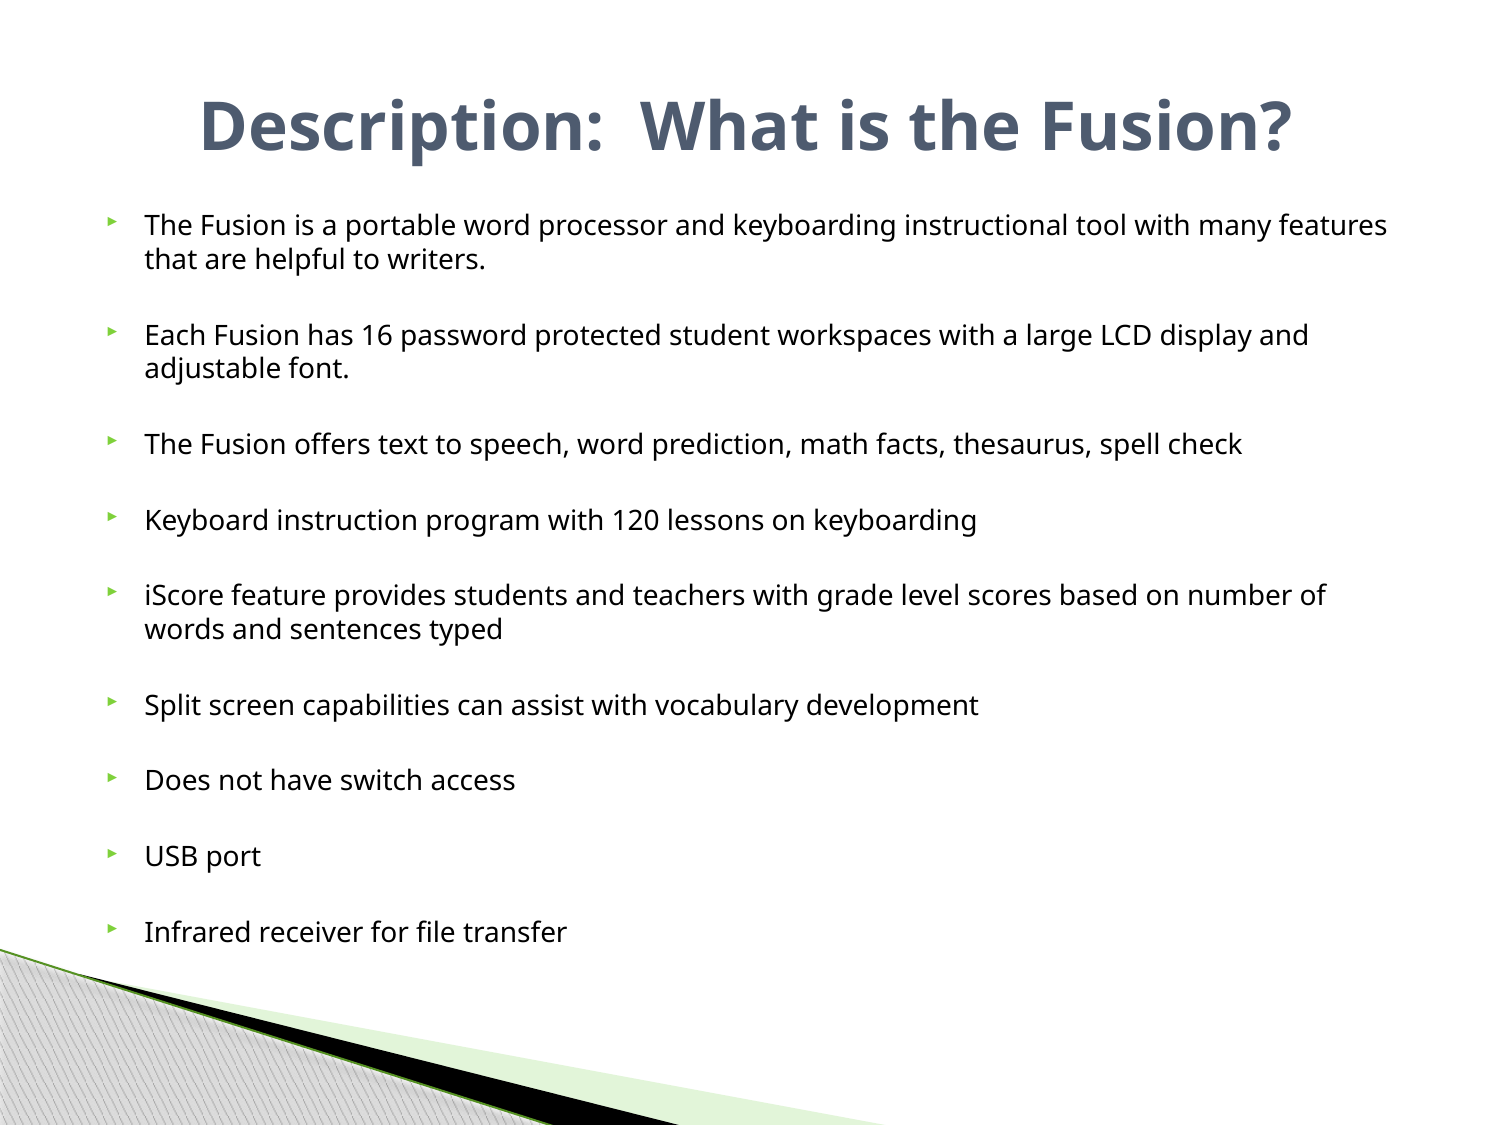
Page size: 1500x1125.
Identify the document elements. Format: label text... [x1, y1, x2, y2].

list The Fusion is a portable word processor and keyboarding instructional tool with many features that are helpful to writers. Each Fusion has 16 password protected student workspaces with a large LCD display and adjustable font. The Fusion offers text to speech, word prediction, math facts, thesaurus, spell check Keyboard instruction program with 120 lessons on keyboarding iScore feature provides students and teachers with grade level scores based on number of words and sentences typed Split screen capabilities can assist with vocabulary development Does not have switch access USB port Infrared receiver for file transfer [75, 200, 1418, 963]
title Description: What is the Fusion? [75, 75, 1418, 173]
